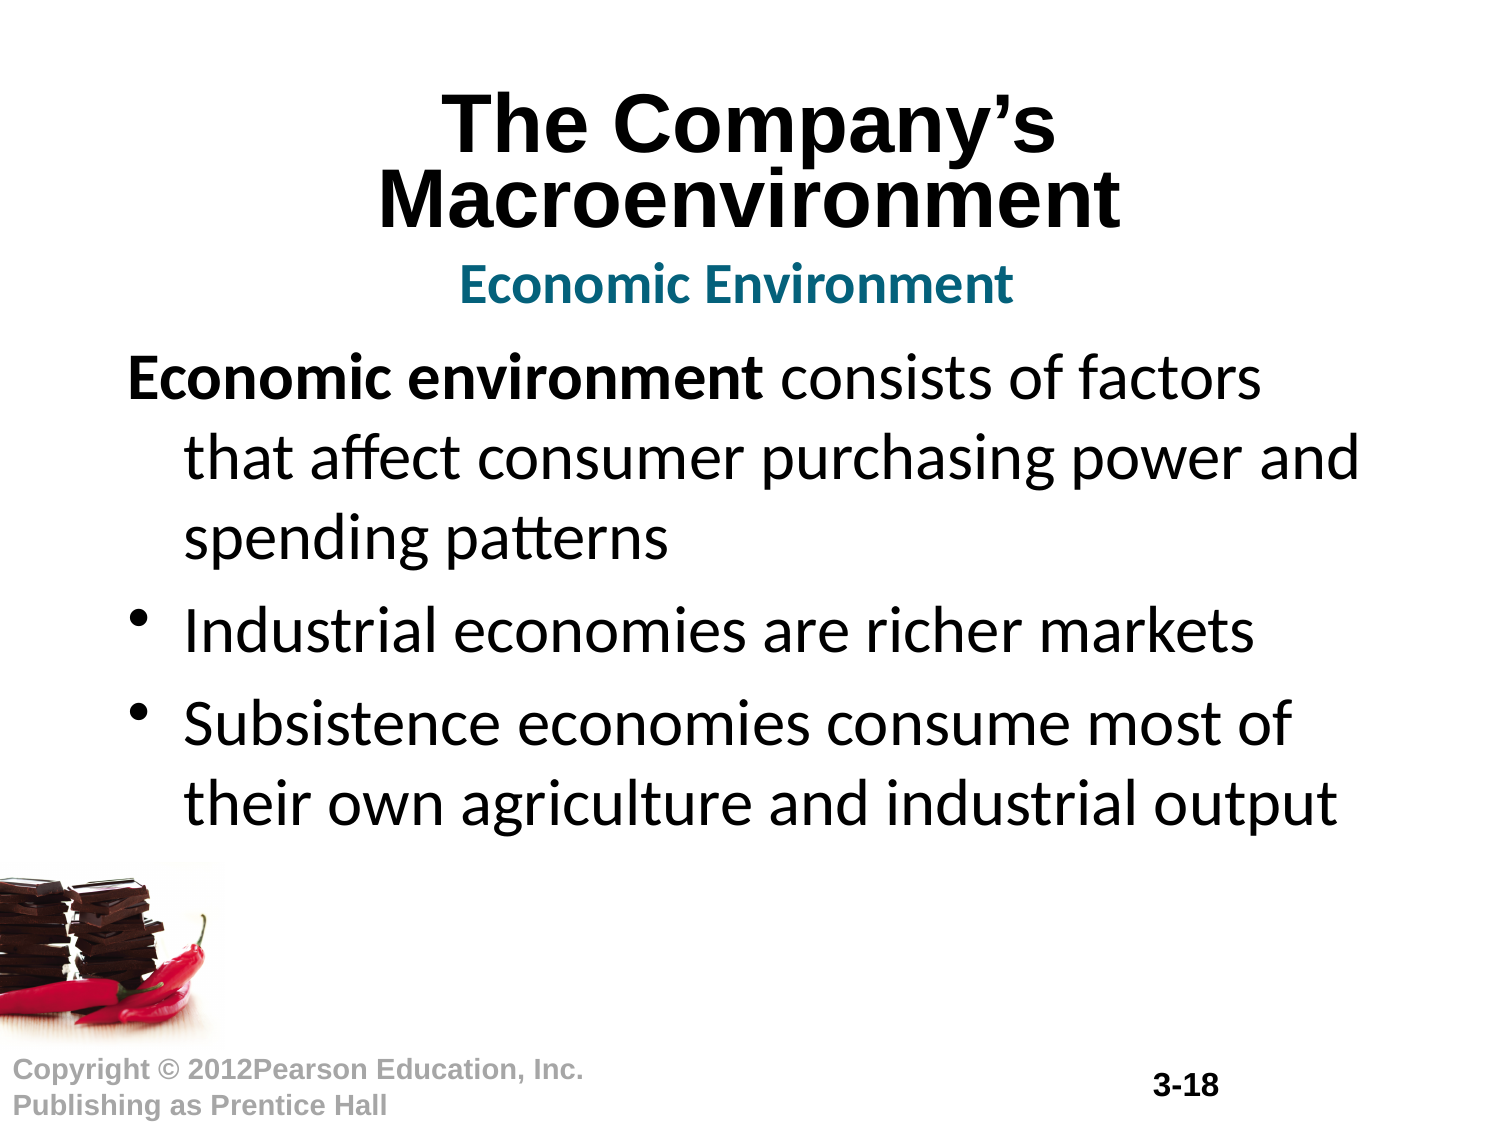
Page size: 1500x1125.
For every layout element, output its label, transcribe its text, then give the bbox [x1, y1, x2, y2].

list Economic environment consists of factors that affect consumer purchasing power and spending patterns Industrial economies are richer markets Subsistence economies consume most of their own agriculture and industrial output [112, 324, 1388, 1001]
picture [0, 862, 225, 1050]
title The Company’s Macroenvironment [112, 37, 1388, 226]
list Economic Environment [149, 237, 1326, 301]
